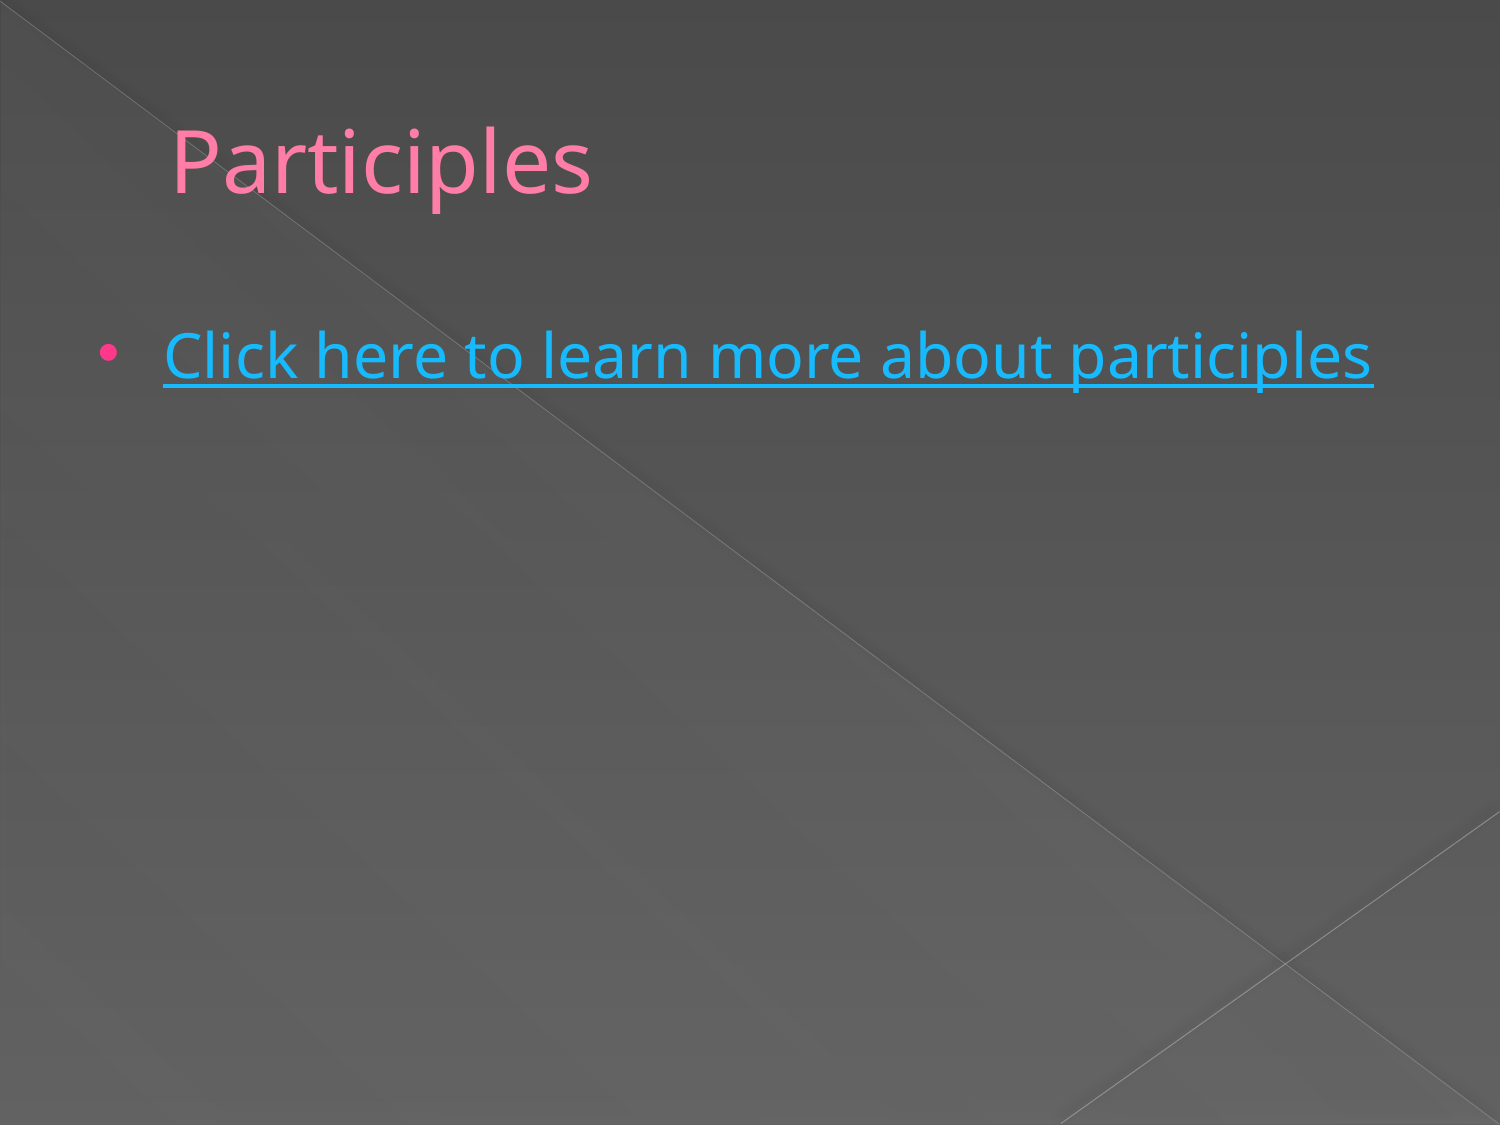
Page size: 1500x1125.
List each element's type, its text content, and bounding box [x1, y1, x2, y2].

title Participles [75, 43, 1425, 274]
list Click here to learn more about participles [75, 308, 1425, 1059]
